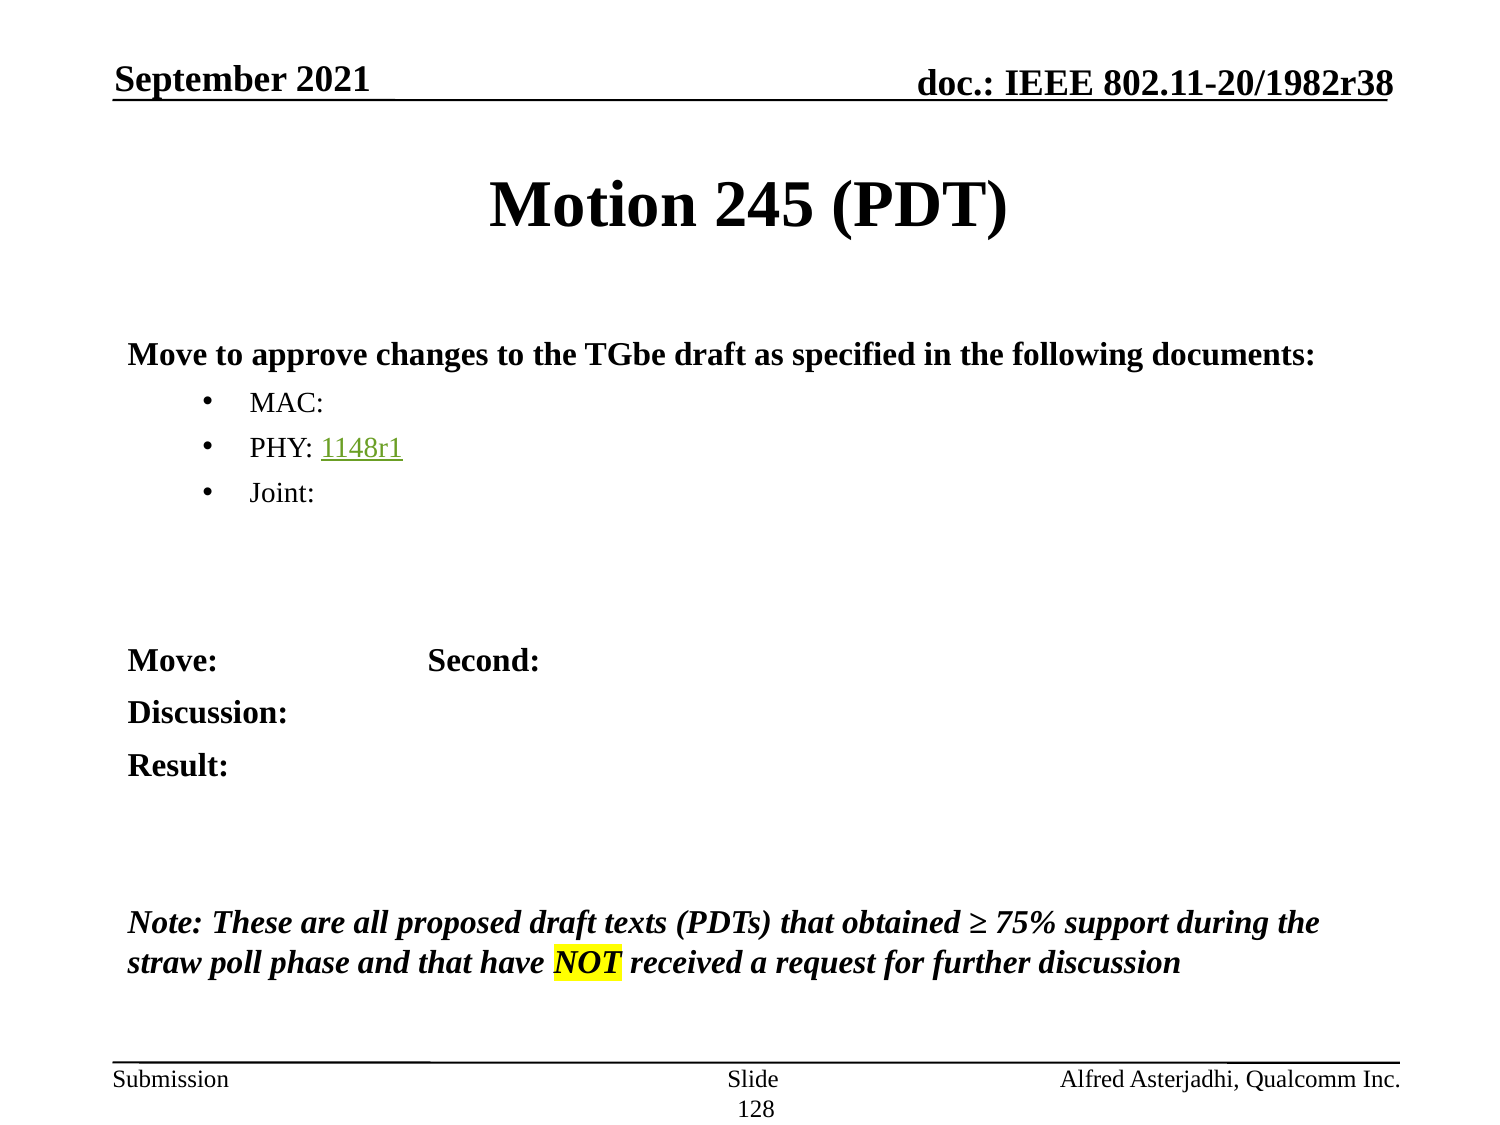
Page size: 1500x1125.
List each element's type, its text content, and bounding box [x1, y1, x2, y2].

title Motion 245 (PDT) [112, 112, 1388, 288]
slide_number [114, 54, 423, 100]
list Move to approve changes to the TGbe draft as specified in the following documents: MAC: PHY: 1148r1 Joint: Move: Second: Discussion: Result: Note: These are all proposed draft texts (PDTs) that obtained ≥ 75% support during the straw poll phase and that have NOT received a request for further discussion [112, 324, 1388, 1063]
slide_number Slide 128 [712, 1061, 800, 1123]
footer Alfred Asterjadhi, Qualcomm Inc. [878, 1061, 1402, 1093]
